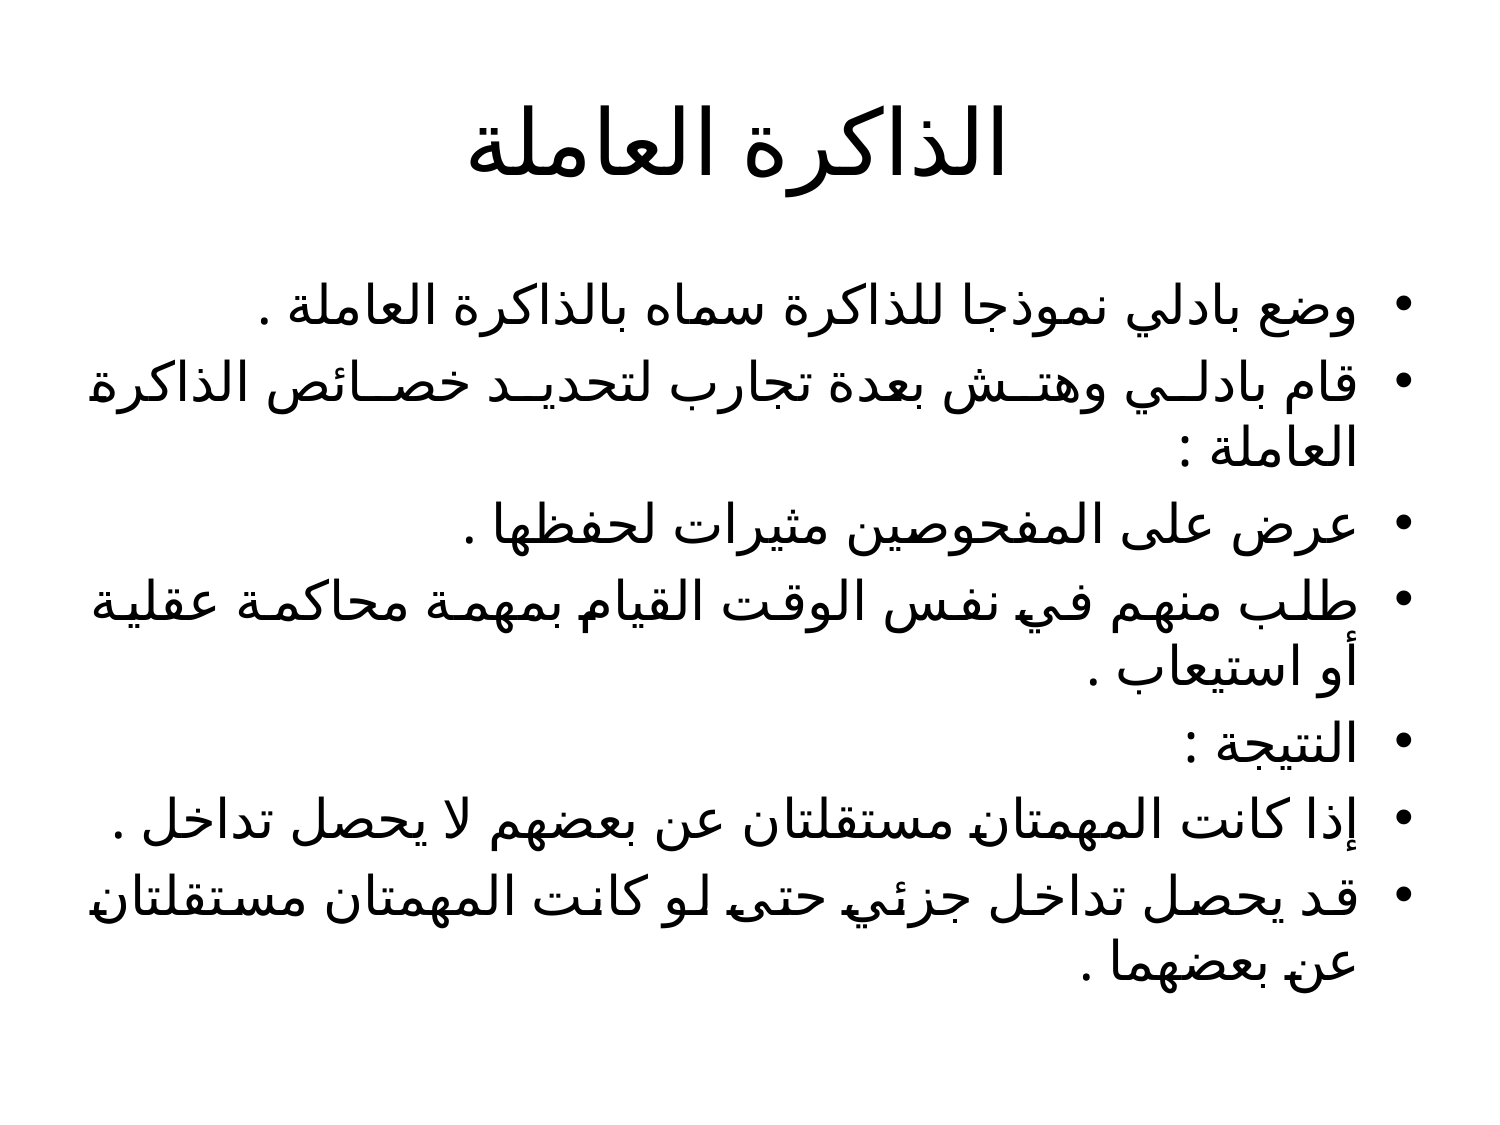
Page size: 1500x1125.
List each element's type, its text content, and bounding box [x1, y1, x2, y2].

list وضع بادلي نموذجا للذاكرة سماه بالذاكرة العاملة . قام بادلي وهتش بعدة تجارب لتحديد خصائص الذاكرة العاملة : عرض على المفحوصين مثيرات لحفظها . طلب منهم في نفس الوقت القيام بمهمة محاكمة عقلية أو استيعاب . النتيجة : إذا كانت المهمتان مستقلتان عن بعضهم لا يحصل تداخل . قد يحصل تداخل جزئي حتى لو كانت المهمتان مستقلتان عن بعضهما . [75, 262, 1425, 1005]
title الذاكرة العاملة [75, 45, 1425, 233]
